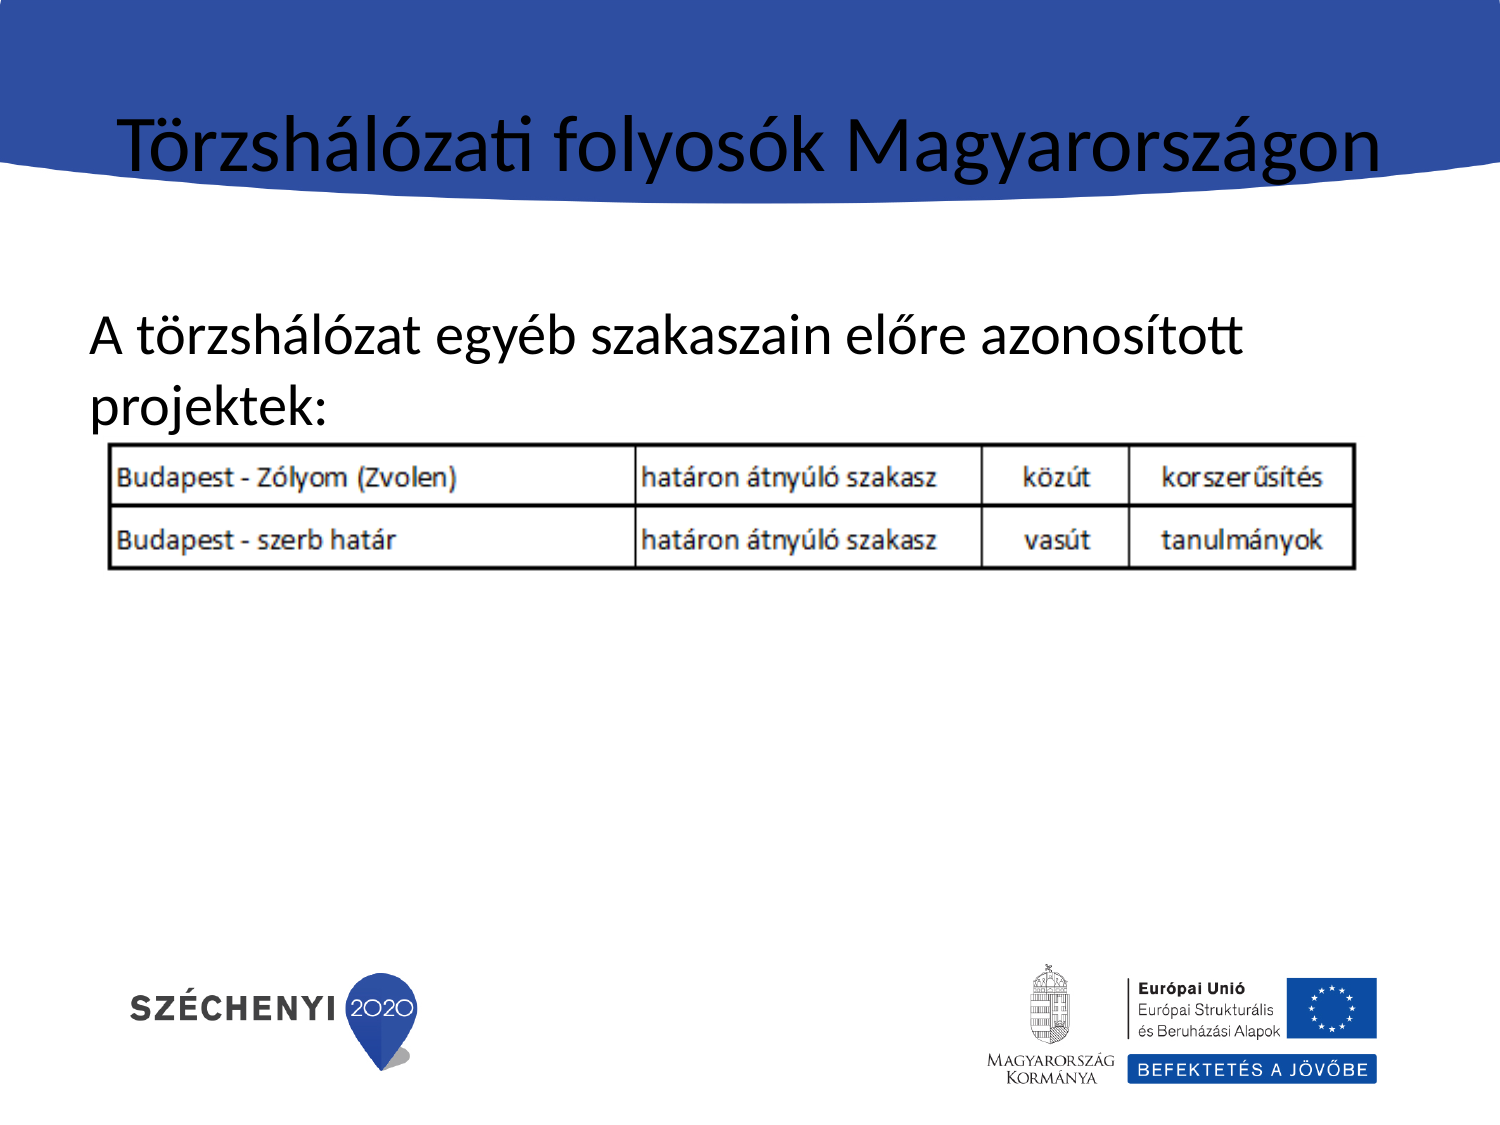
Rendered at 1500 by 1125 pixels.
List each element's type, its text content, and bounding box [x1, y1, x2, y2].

title Törzshálózati folyosók Magyarországon [75, 45, 1425, 233]
text_box A törzshálózat egyéb szakaszain előre azonosított projektek: [74, 289, 1425, 584]
picture [0, 0, 1500, 1125]
